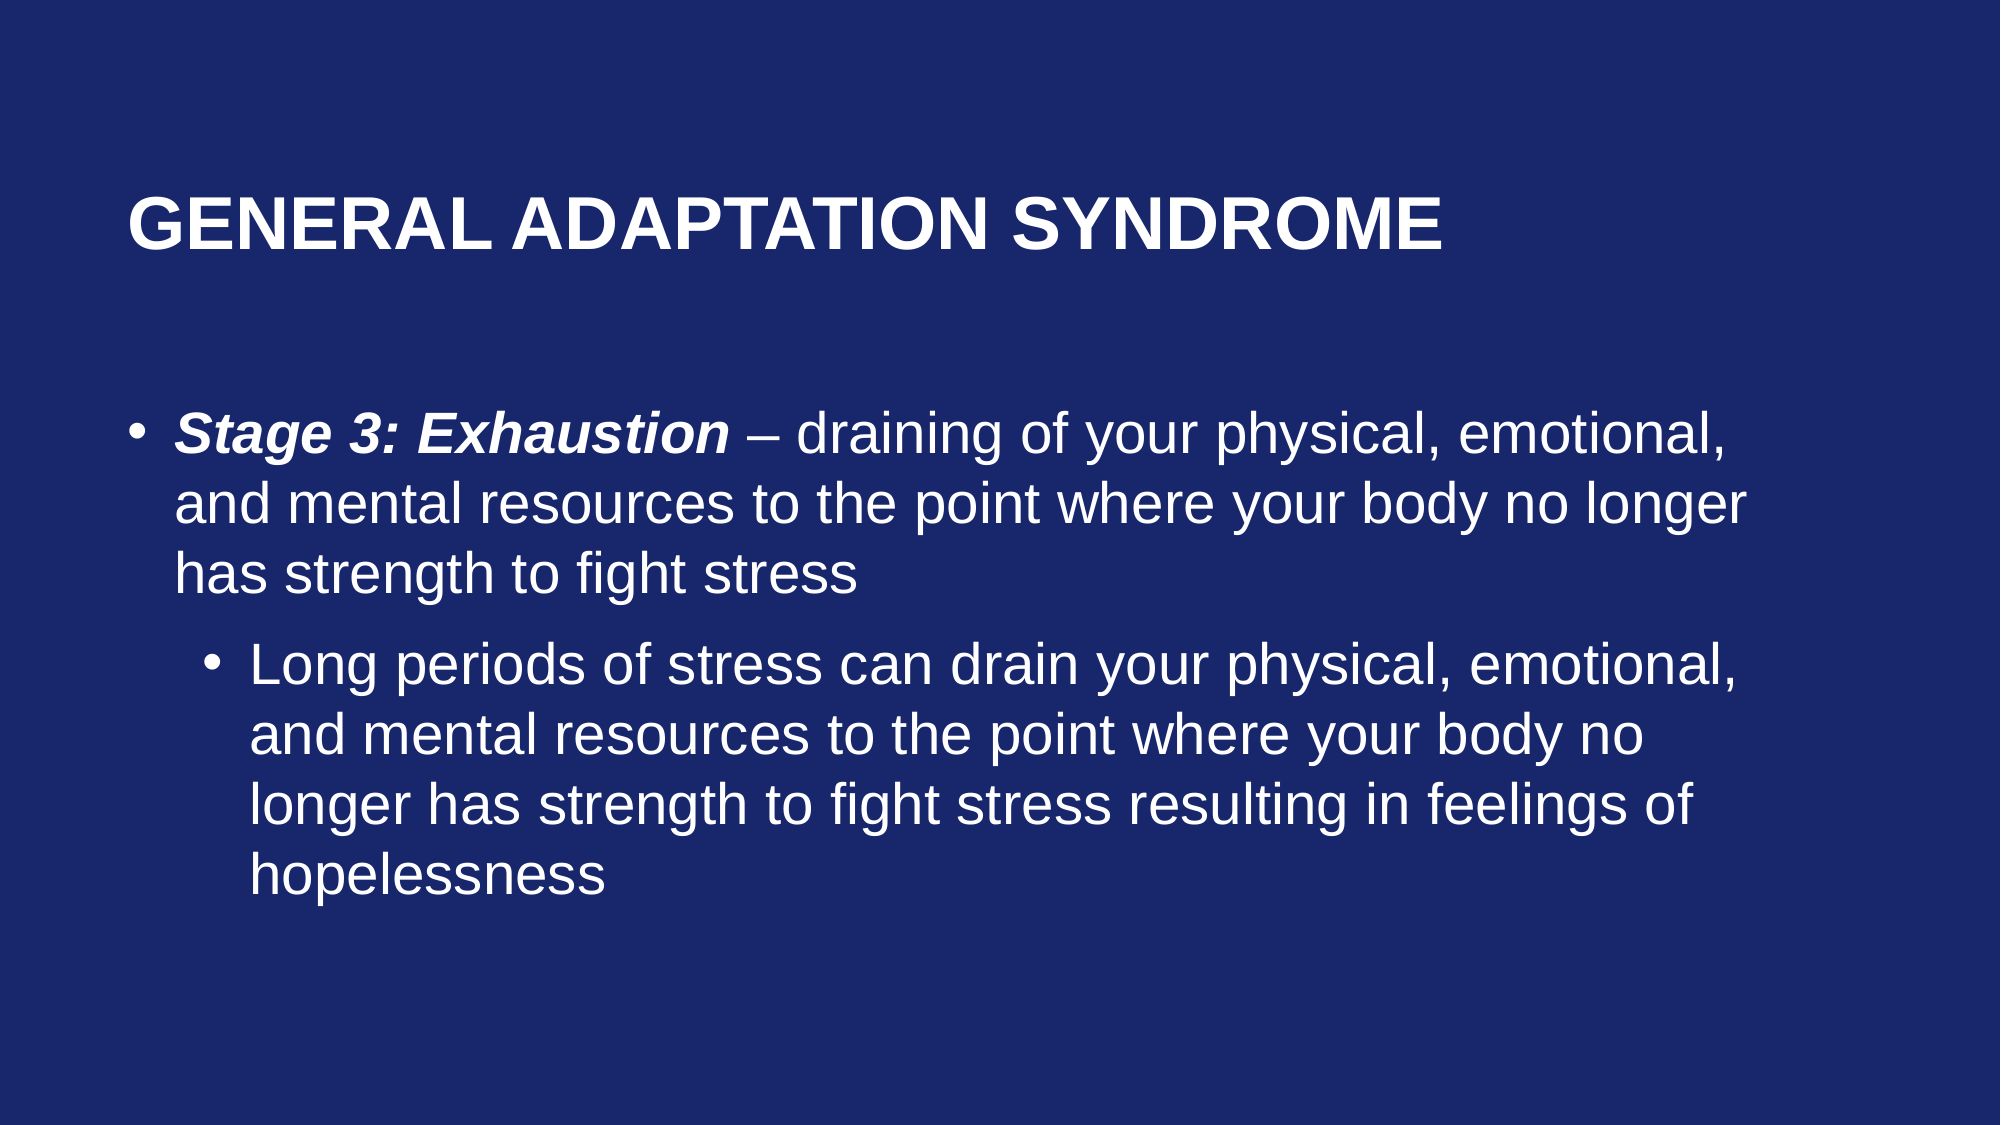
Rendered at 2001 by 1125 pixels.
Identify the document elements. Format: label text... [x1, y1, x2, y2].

title General adaptation syndrome [112, 99, 1775, 339]
list Stage 3: Exhaustion – draining of your physical, emotional, and mental resources to the point where your body no longer has strength to fight stress Long periods of stress can drain your physical, emotional, and mental resources to the point where your body no longer has strength to fight stress resulting in feelings of hopelessness [112, 351, 1775, 950]
